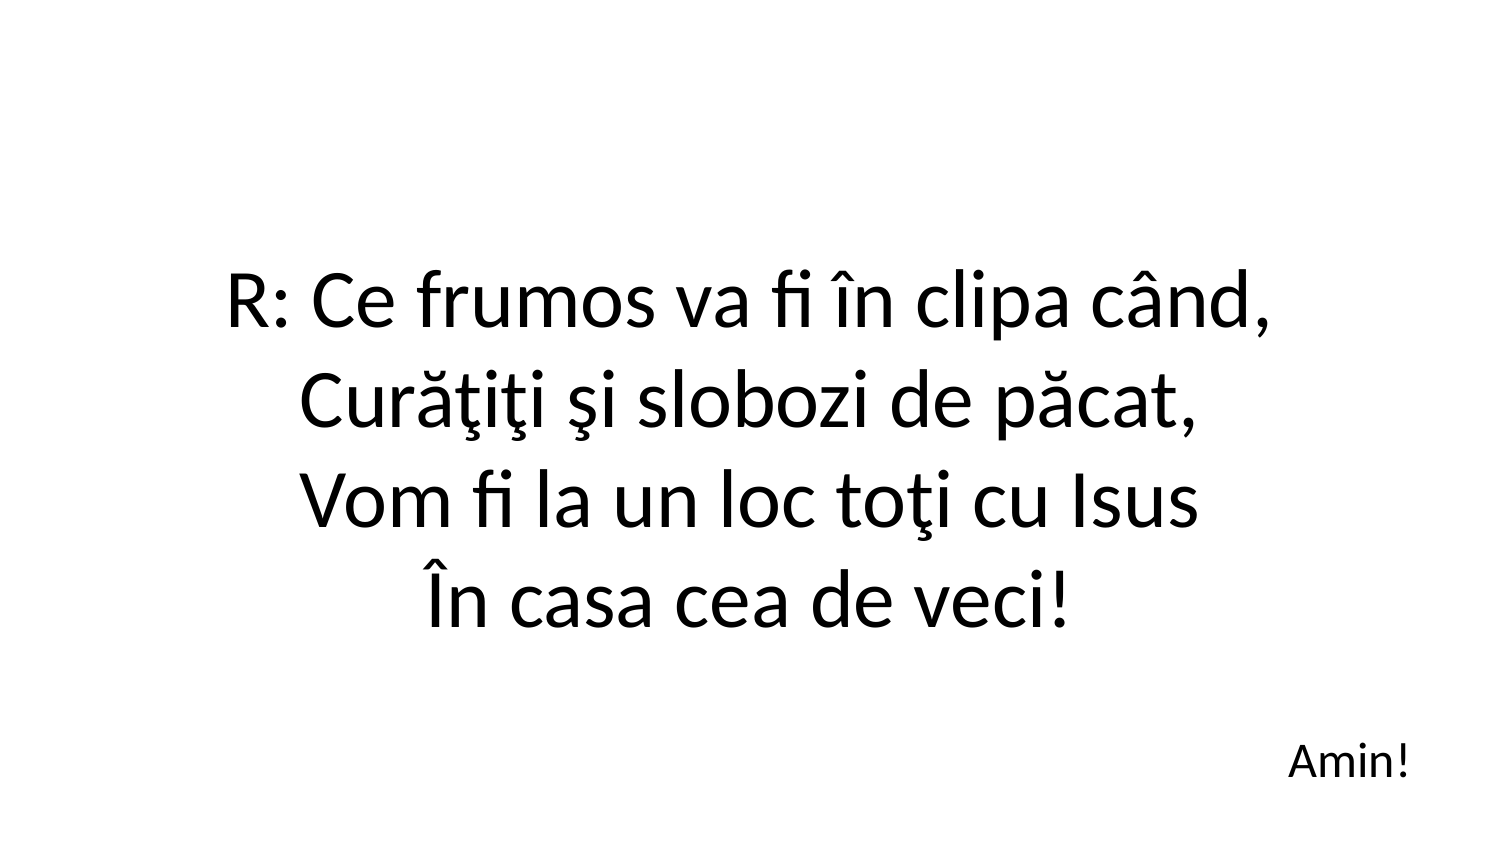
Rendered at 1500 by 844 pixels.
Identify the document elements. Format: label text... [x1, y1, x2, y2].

text_box R: Ce frumos va fi în clipa când, Curăţiţi şi slobozi de păcat, Vom fi la un loc toţi cu Isus În casa cea de veci! [210, 192, 1290, 652]
text_box Amin! [1273, 674, 1427, 795]
